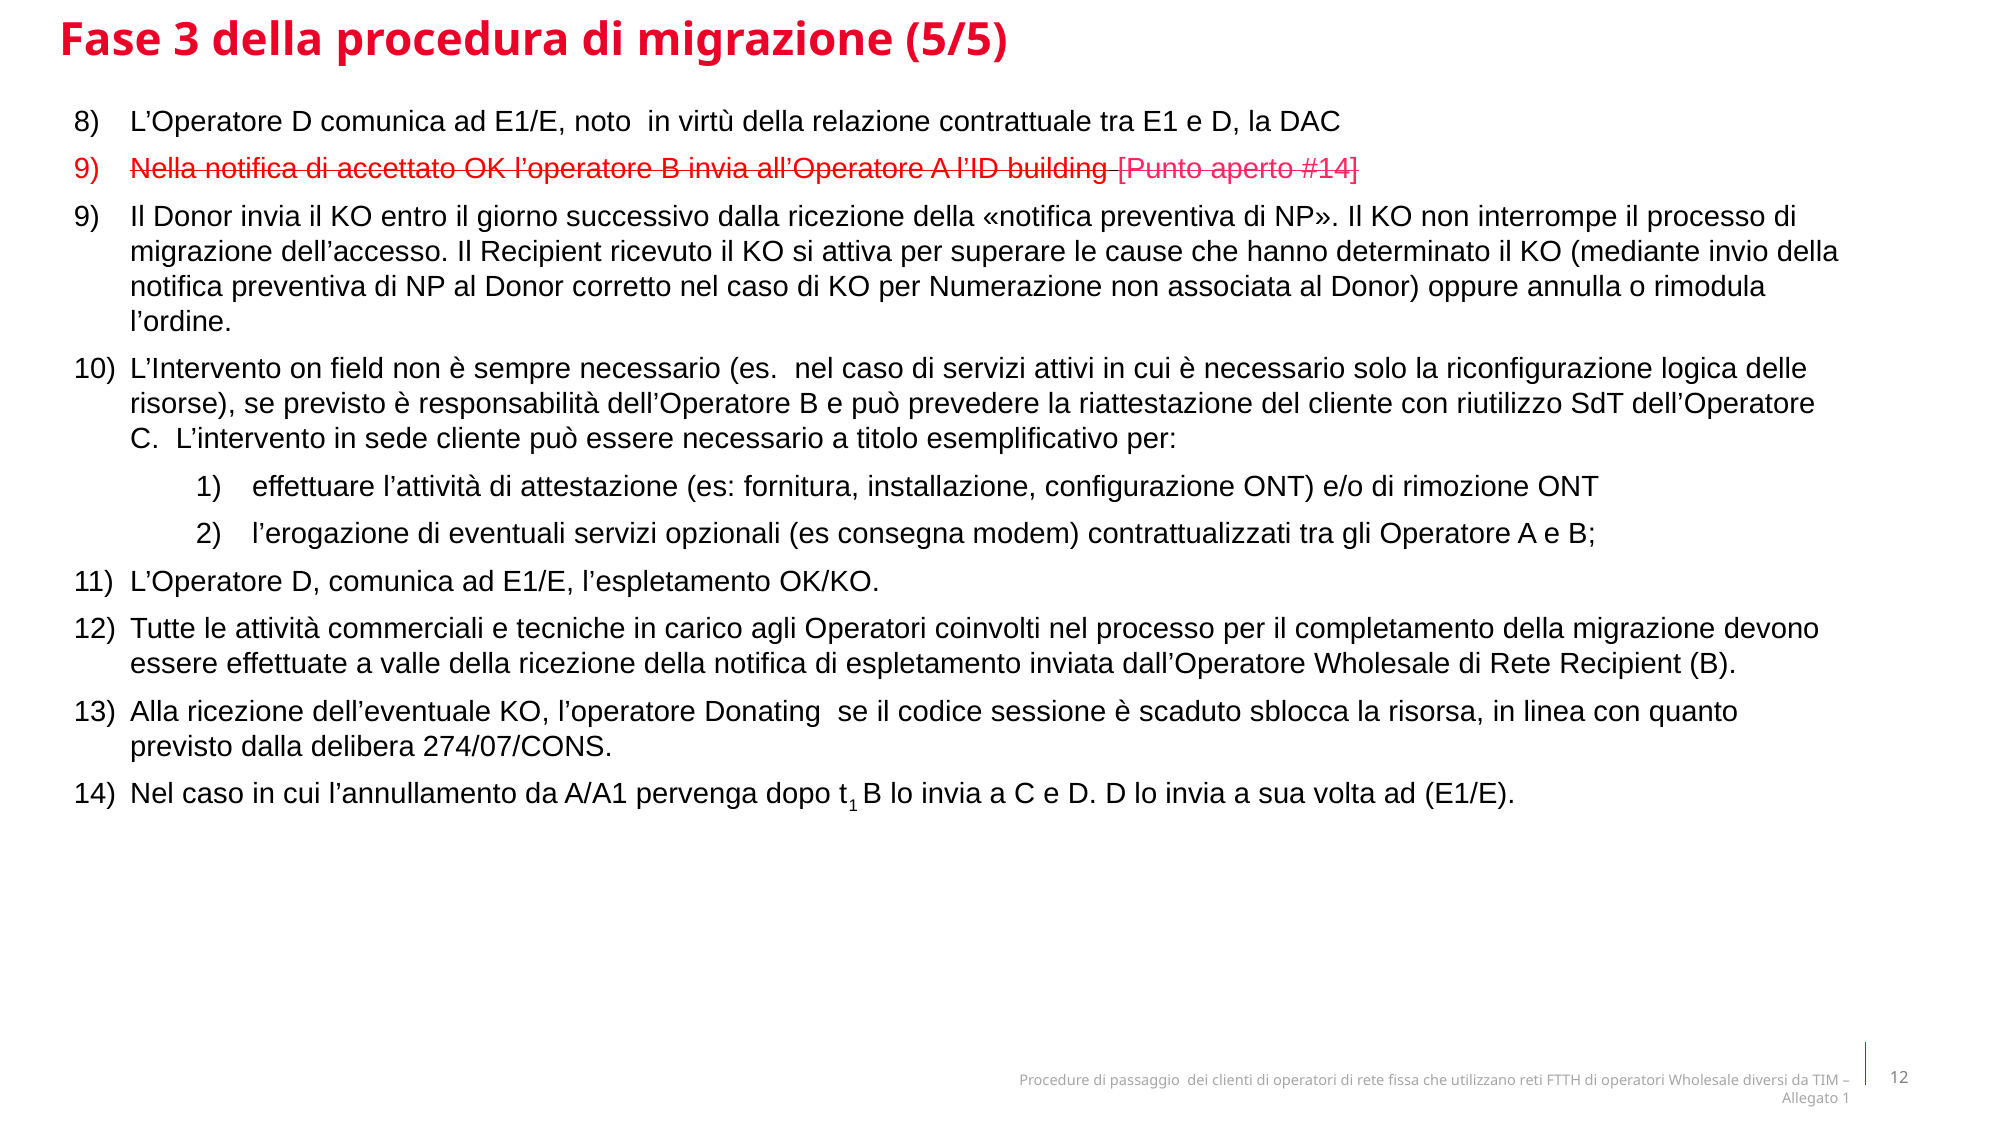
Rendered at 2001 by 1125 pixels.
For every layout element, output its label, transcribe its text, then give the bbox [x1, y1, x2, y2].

text_box Fase 3 della procedura di migrazione (5/5) [59, 16, 1910, 75]
text_box L’Operatore D comunica ad E1/E, noto in virtù della relazione contrattuale tra E1 e D, la DAC Nella notifica di accettato OK l’operatore B invia all’Operatore A l’ID building [Punto aperto #14] Il Donor invia il KO entro il giorno successivo dalla ricezione della «notifica preventiva di NP». Il KO non interrompe il processo di migrazione dell’accesso. Il Recipient ricevuto il KO si attiva per superare le cause che hanno determinato il KO (mediante invio della notifica preventiva di NP al Donor corretto nel caso di KO per Numerazione non associata al Donor) oppure annulla o rimodula l’ordine. L’Intervento on field non è sempre necessario (es. nel caso di servizi attivi in cui è necessario solo la riconfigurazione logica delle risorse), se previsto è responsabilità dell’Operatore B e può prevedere la riattestazione del cliente con riutilizzo SdT dell’Operatore C. L’intervento in sede cliente può essere necessario a titolo esemplificativo per: effettuare l’attività di attestazione (es: fornitura, installazione, configurazione ONT) e/o di rimozione ONT l’erogazione di eventuali servizi opzionali (es consegna modem) contrattualizzati tra gli Operatore A e B; L’Operatore D, comunica ad E1/E, l’espletamento OK/KO. Tutte le attività commerciali e tecniche in carico agli Operatori coinvolti nel processo per il completamento della migrazione devono essere effettuate a valle della ricezione della notifica di espletamento inviata dall’Operatore Wholesale di Rete Recipient (B). Alla ricezione dell’eventuale KO, l’operatore Donating se il codice sessione è scaduto sblocca la risorsa, in linea con quanto previsto dalla delibera 274/07/CONS. Nel caso in cui l’annullamento da A/A1 pervenga dopo t1 B lo invia a C e D. D lo invia a sua volta ad (E1/E). [59, 95, 1862, 822]
